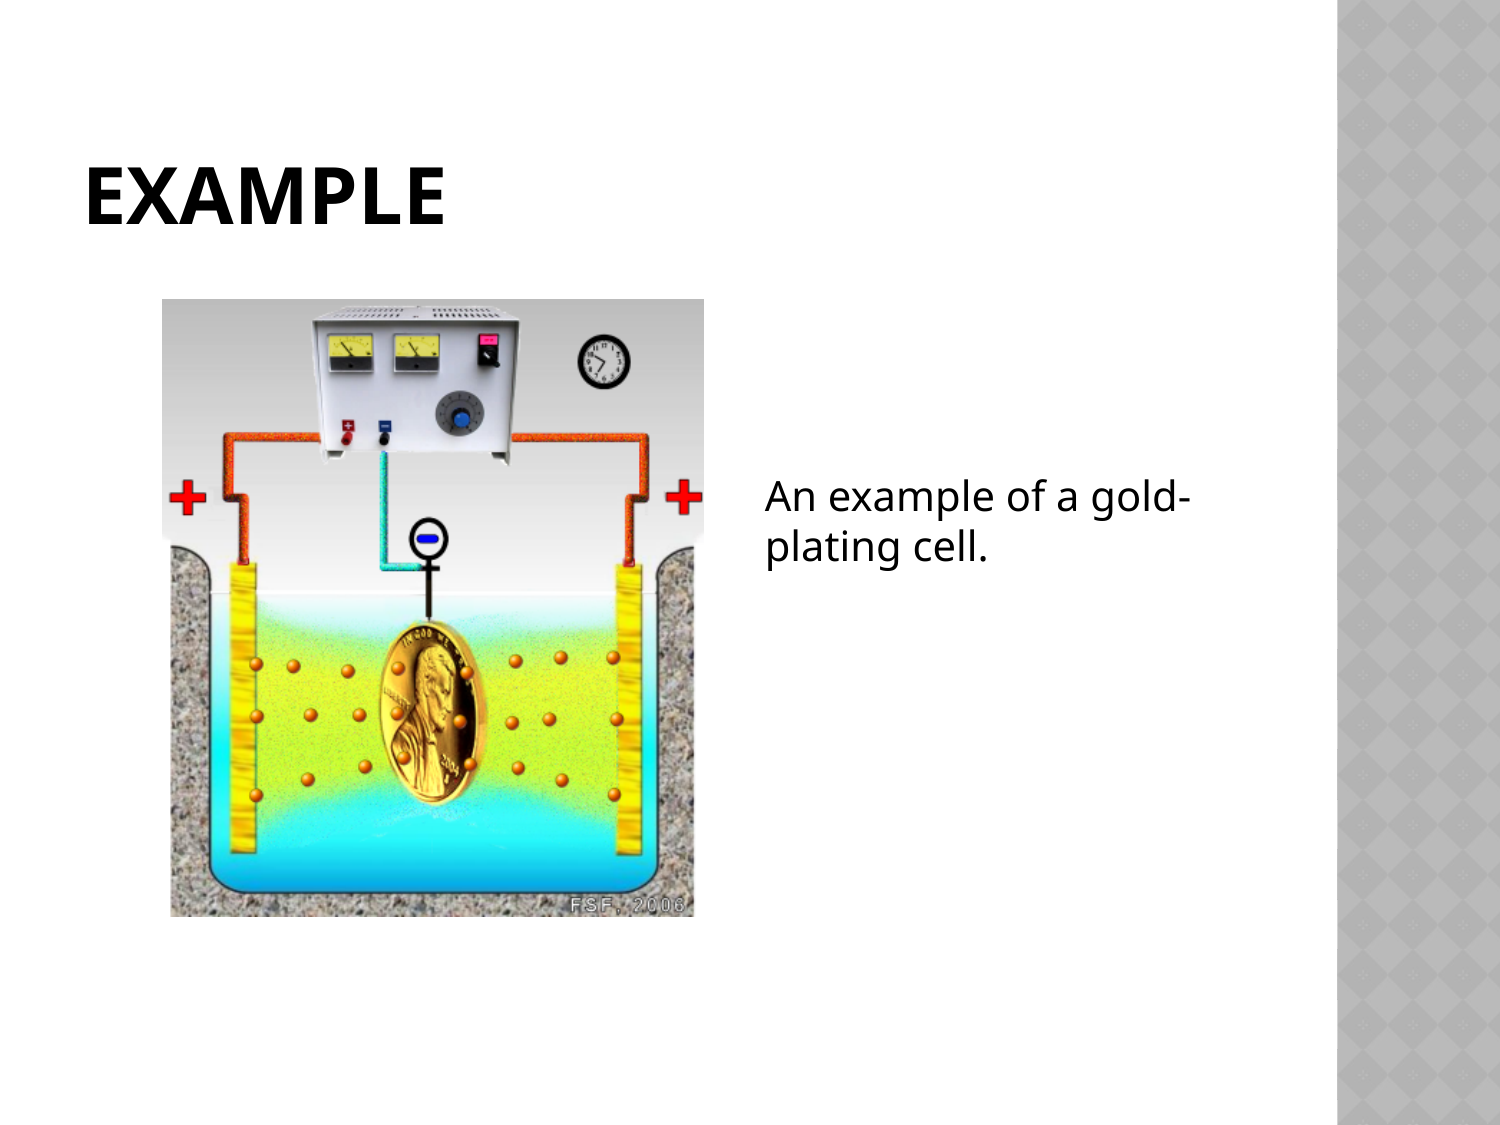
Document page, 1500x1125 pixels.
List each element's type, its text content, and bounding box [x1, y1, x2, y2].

title Example [75, 52, 1263, 240]
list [162, 299, 704, 917]
text_box An example of a gold-plating cell. [750, 462, 1325, 578]
